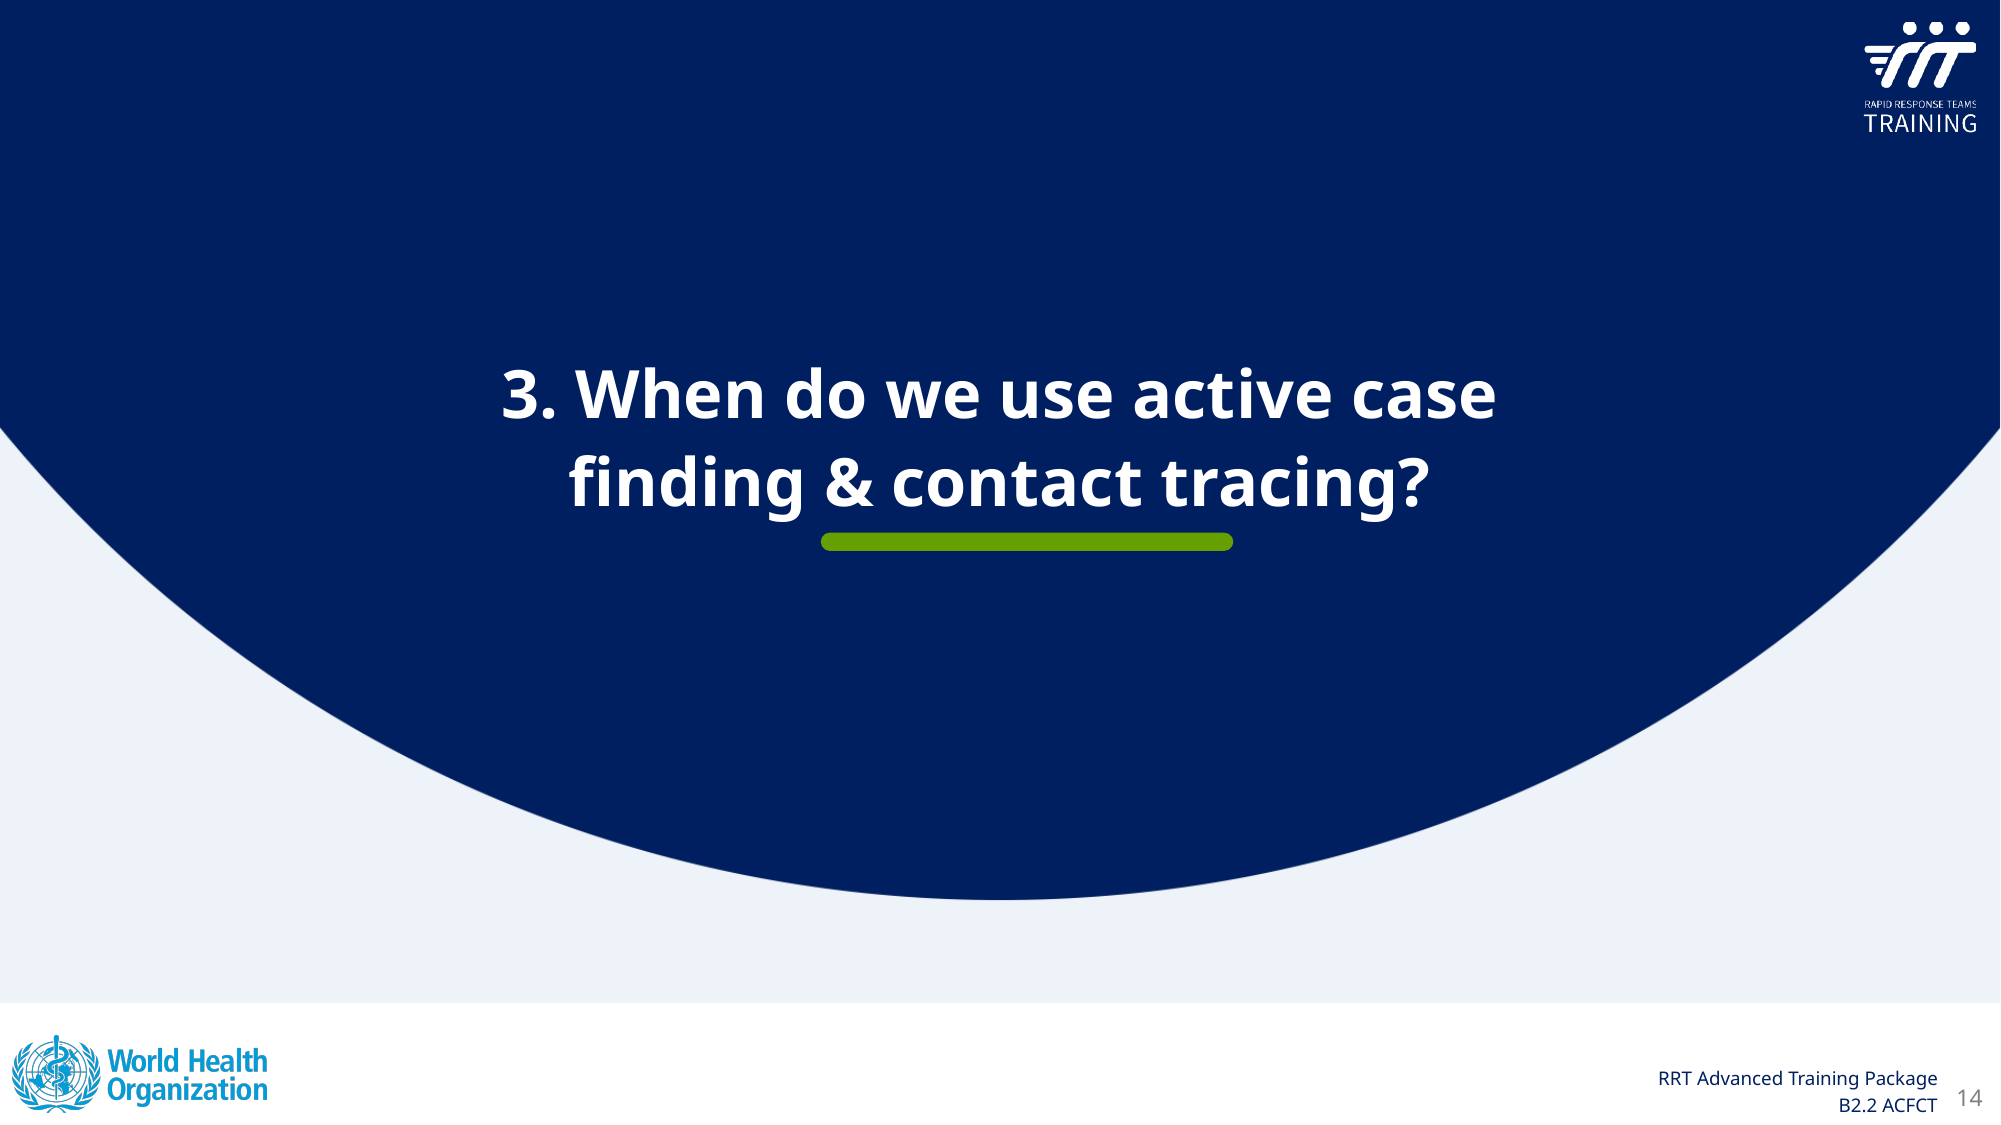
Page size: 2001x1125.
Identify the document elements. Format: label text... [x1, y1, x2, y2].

text_box 3. When do we use active case finding & contact tracing? [447, 314, 1553, 550]
picture [12, 1035, 267, 1113]
picture [58, 1050, 64, 1058]
picture [0, 0, 2001, 1003]
picture [12, 1083, 48, 1113]
